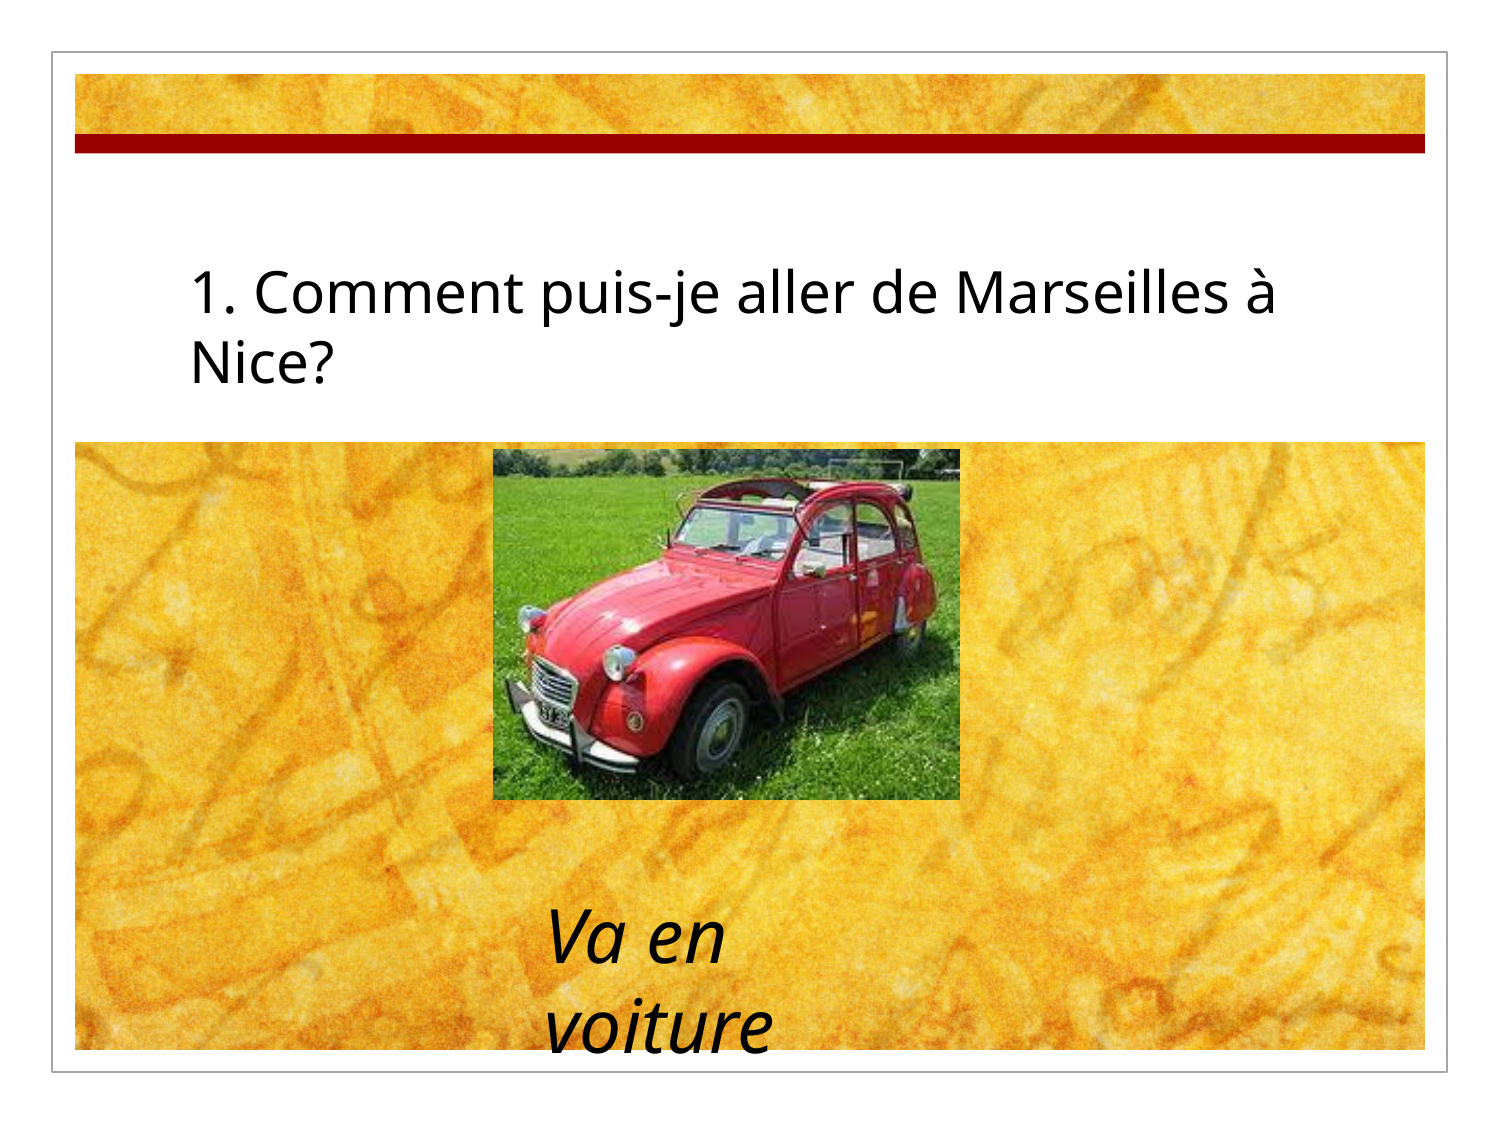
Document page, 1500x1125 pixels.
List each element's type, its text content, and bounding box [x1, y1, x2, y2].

picture [75, 442, 1425, 1050]
text_box 1. Comment puis-je aller de Marseilles à Nice? [175, 248, 1356, 473]
picture [75, 74, 1425, 134]
text_box Va en voiture [529, 880, 960, 1076]
